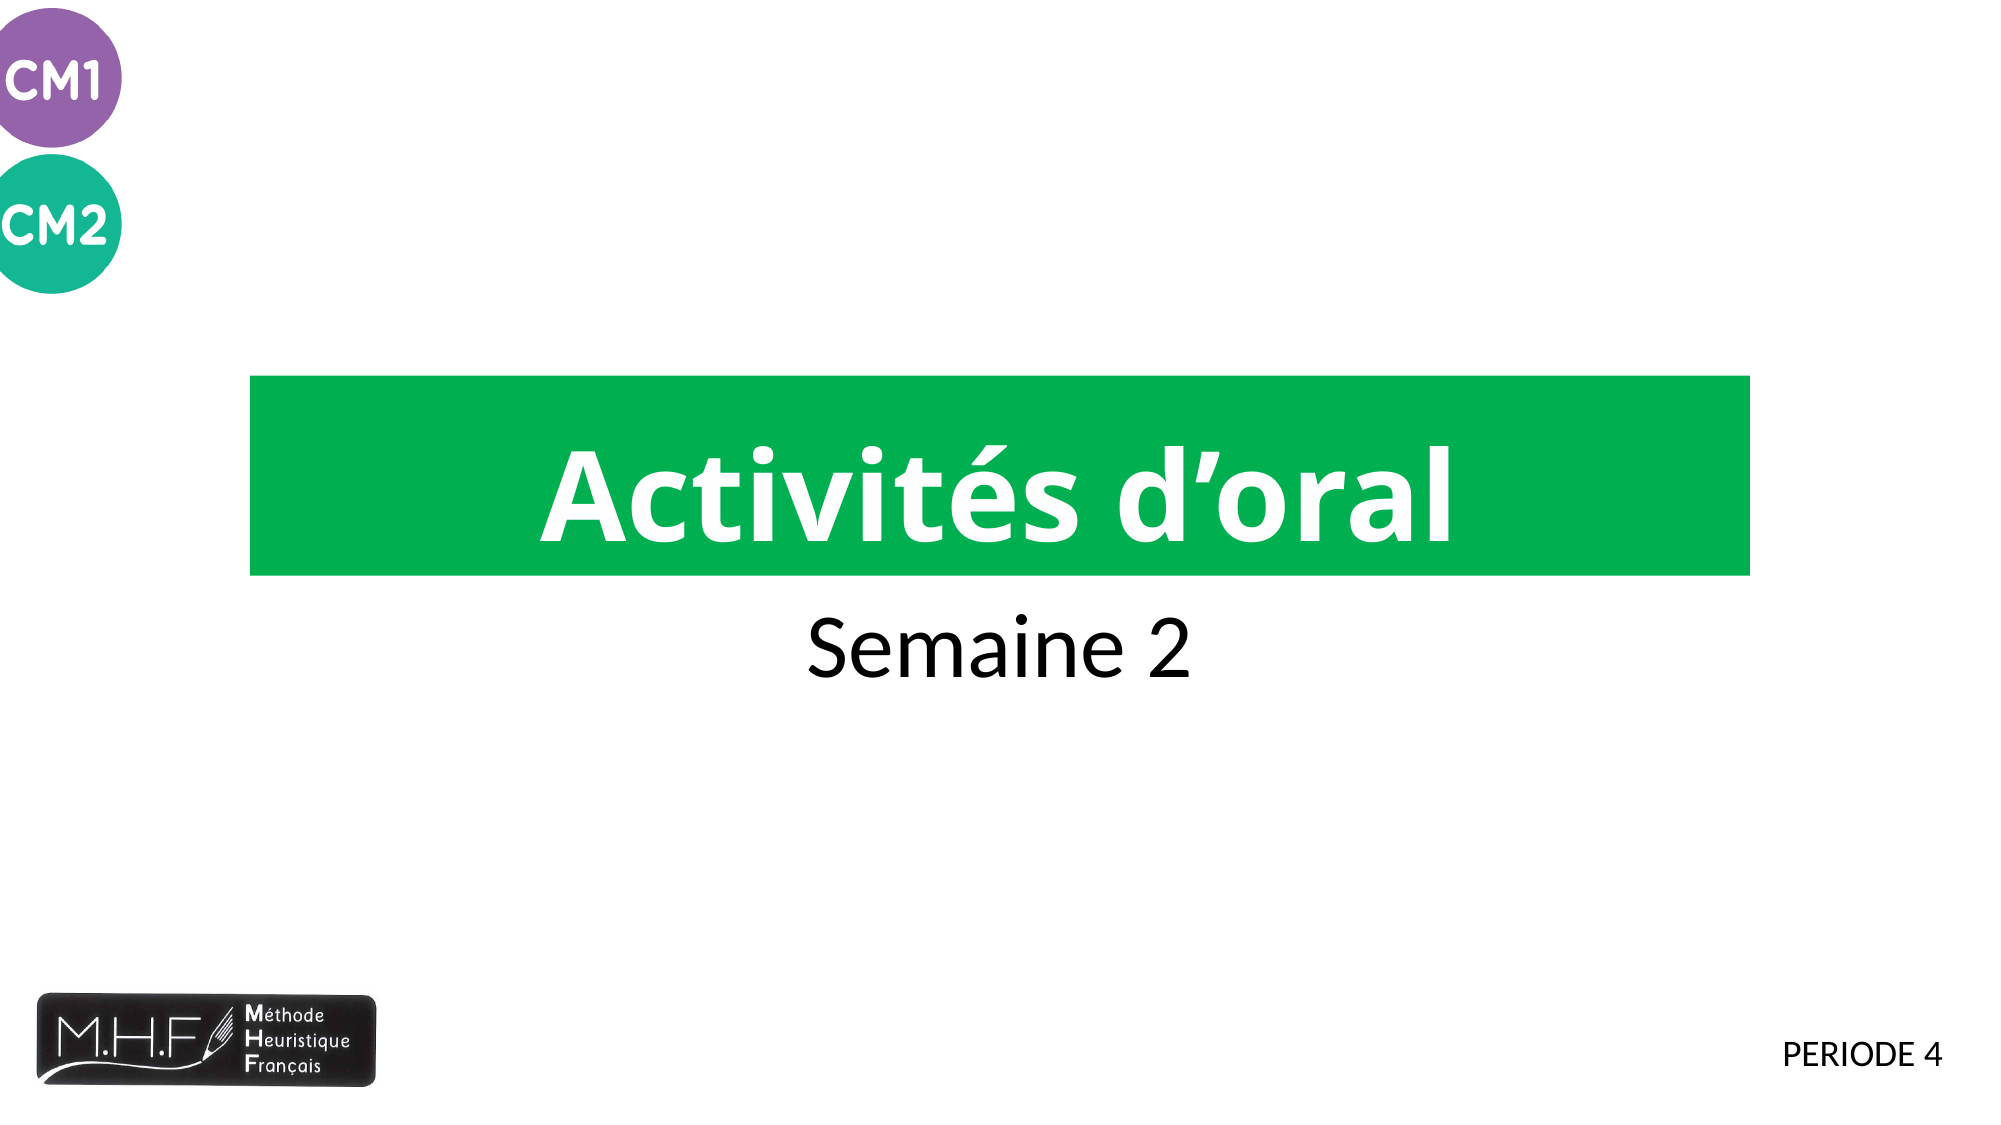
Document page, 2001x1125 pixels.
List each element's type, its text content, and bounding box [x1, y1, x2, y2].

picture [0, 0, 134, 298]
title Activités d’oral [249, 375, 1750, 576]
subtitle Semaine 2 [249, 590, 1750, 863]
picture [33, 990, 379, 1089]
text_box PERIODE 4 [1362, 1021, 1967, 1082]
